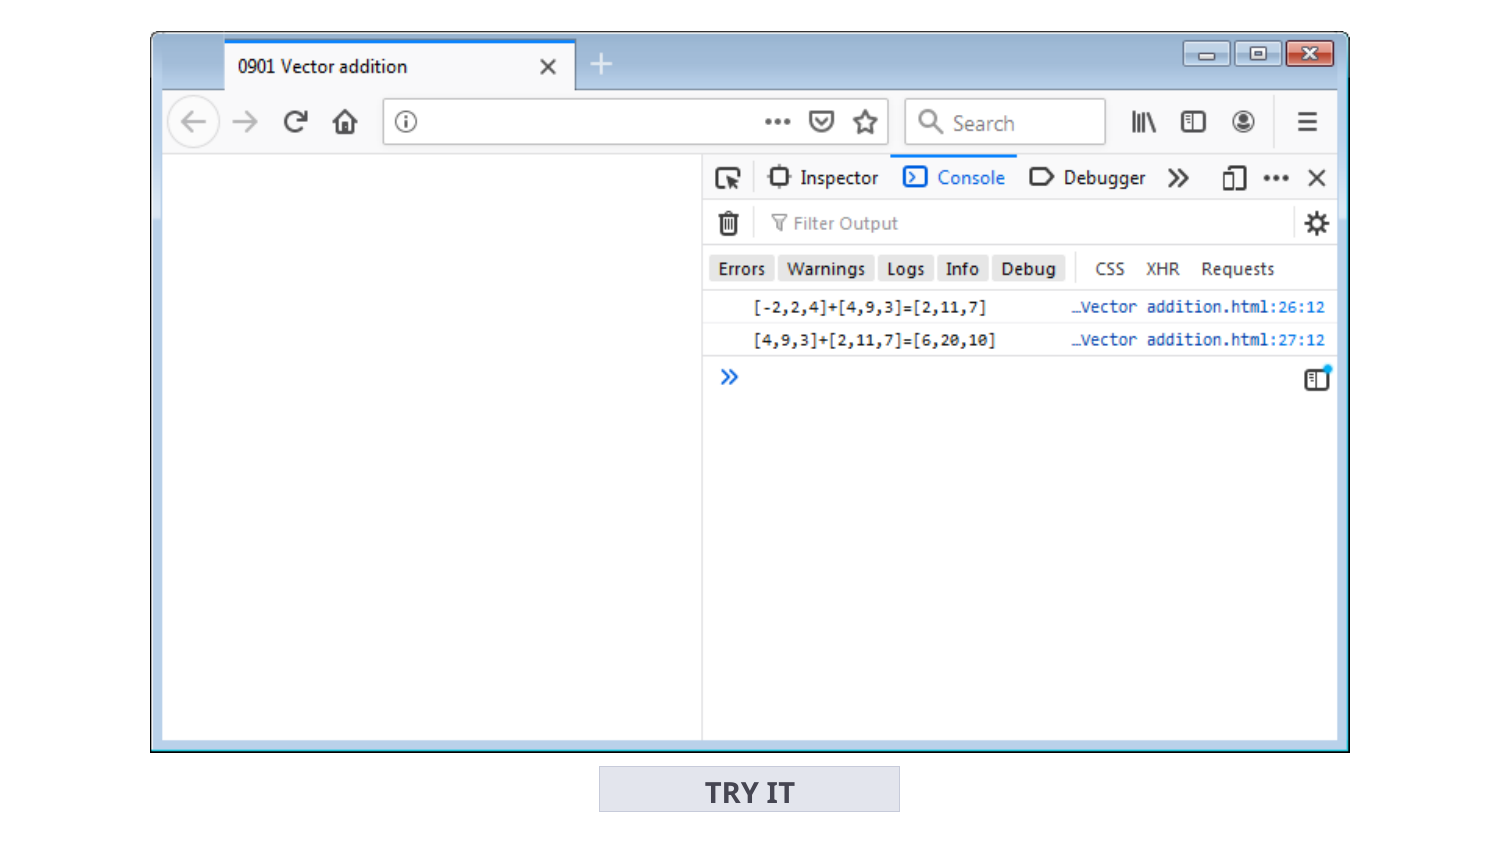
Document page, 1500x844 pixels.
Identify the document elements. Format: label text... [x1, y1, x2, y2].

text_box TRY IT [599, 766, 900, 812]
picture [149, 31, 1351, 753]
